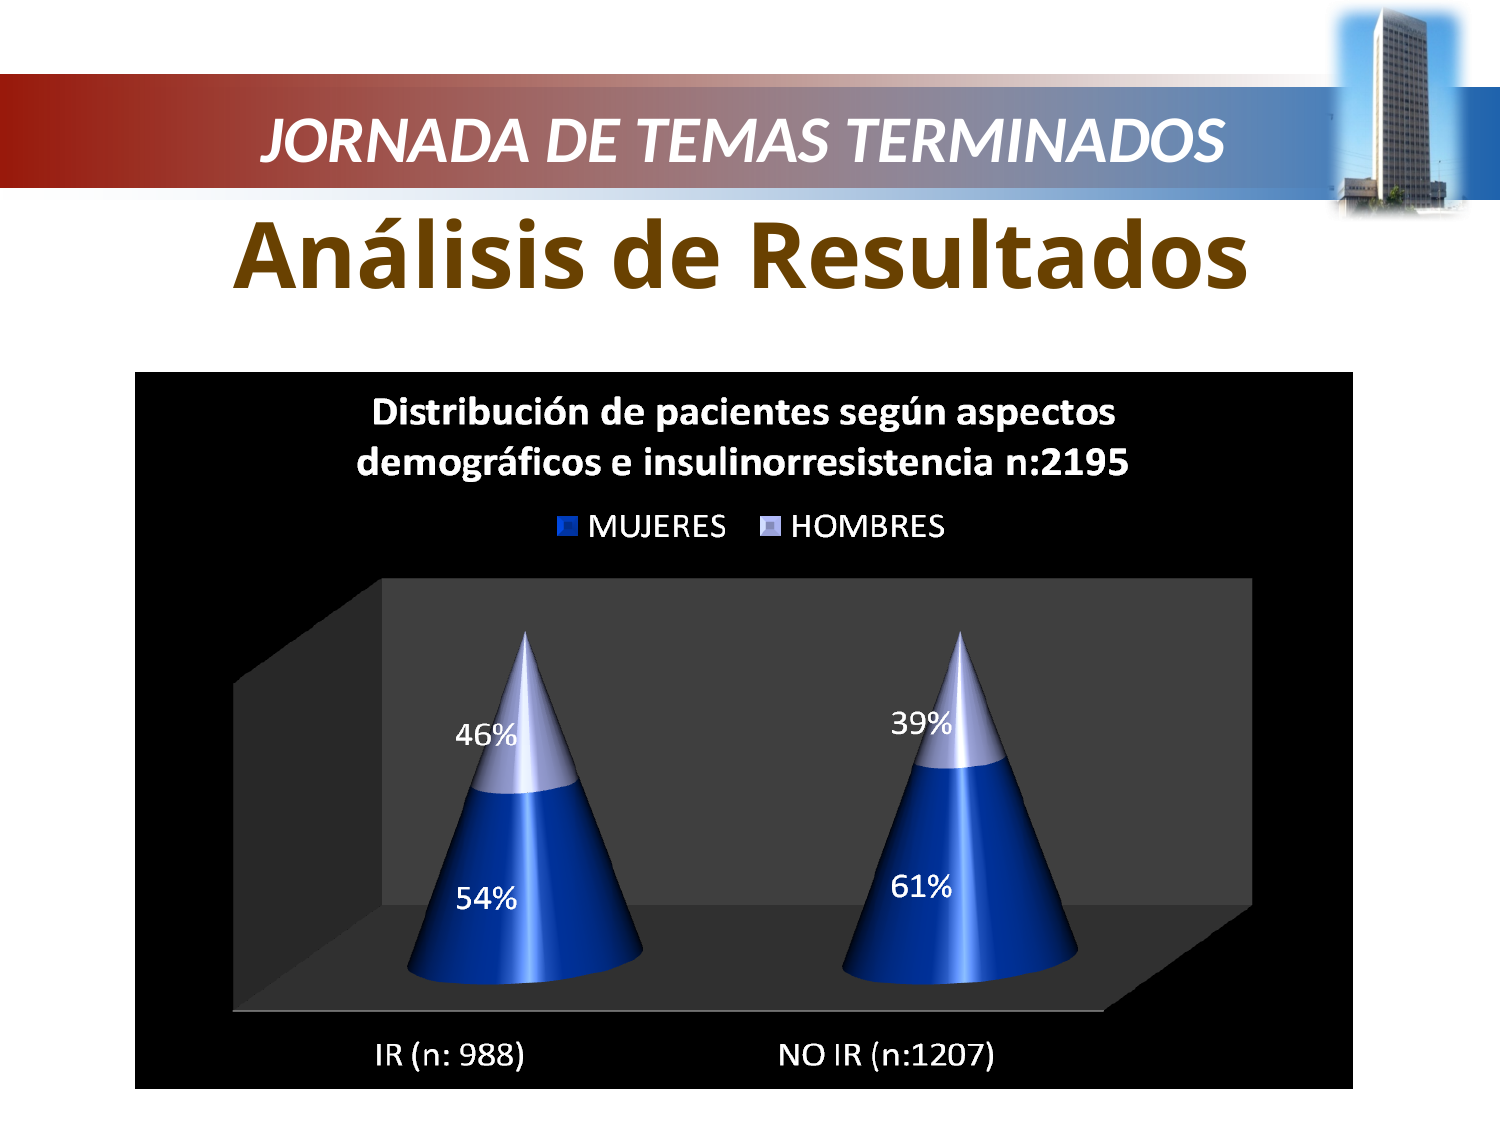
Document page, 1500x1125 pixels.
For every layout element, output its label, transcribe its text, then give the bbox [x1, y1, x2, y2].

text_box Análisis de Resultados [117, 187, 1368, 317]
title JORNADA DE TEMAS TERMINADOS [137, 89, 1351, 183]
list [127, 362, 1360, 1096]
picture [1342, 22, 1458, 200]
